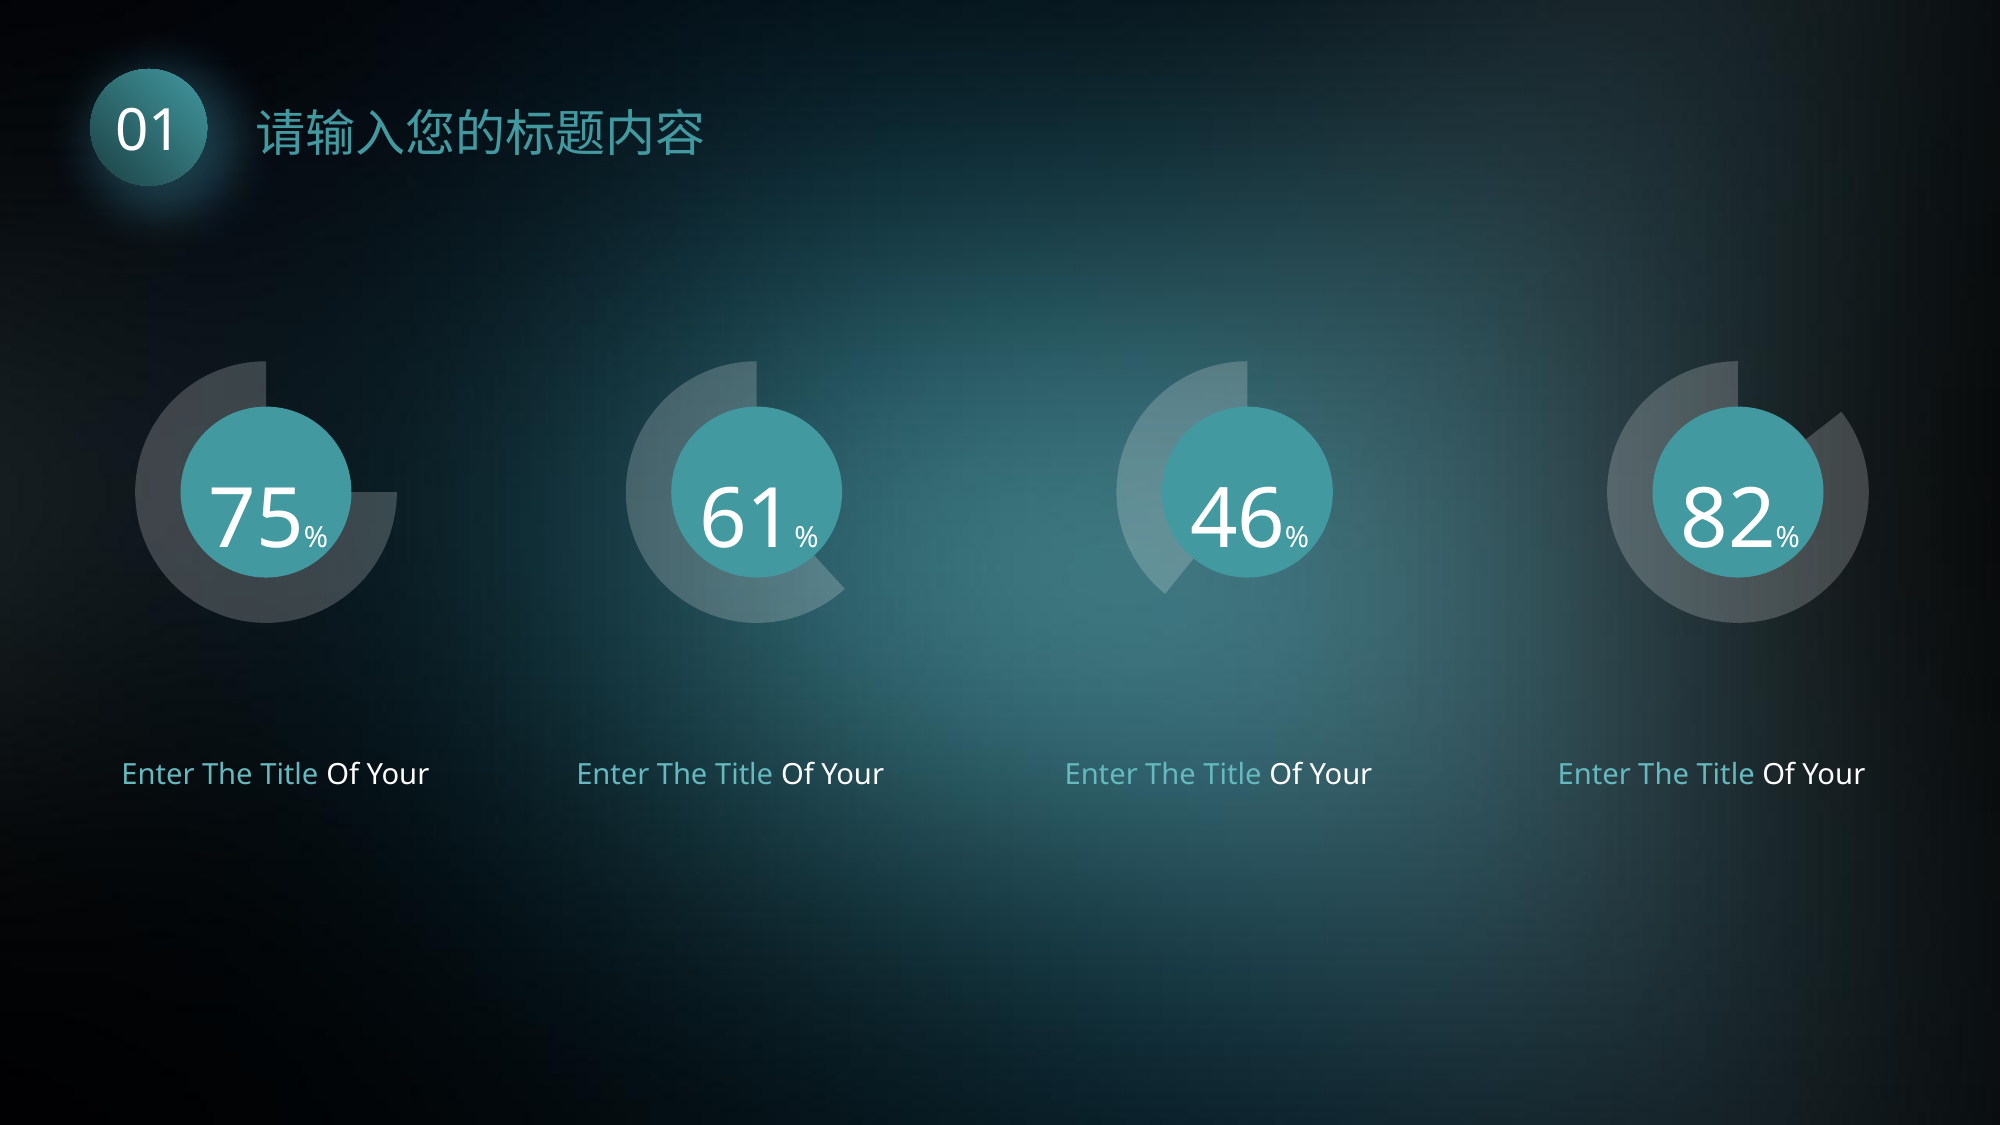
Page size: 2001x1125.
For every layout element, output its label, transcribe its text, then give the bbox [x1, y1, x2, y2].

text_box Enter The Title Of Your [1542, 747, 1938, 798]
text_box Enter The Title Of Your [106, 747, 502, 798]
text_box Enter The Title Of Your [1049, 747, 1445, 798]
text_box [625, 361, 888, 623]
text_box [1116, 361, 1379, 623]
picture [0, 0, 2000, 1125]
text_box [1607, 361, 1869, 623]
text_box Enter The Title Of Your [561, 747, 957, 798]
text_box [90, 68, 208, 186]
text_box 请输入您的标题内容 [240, 94, 764, 170]
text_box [135, 361, 397, 623]
